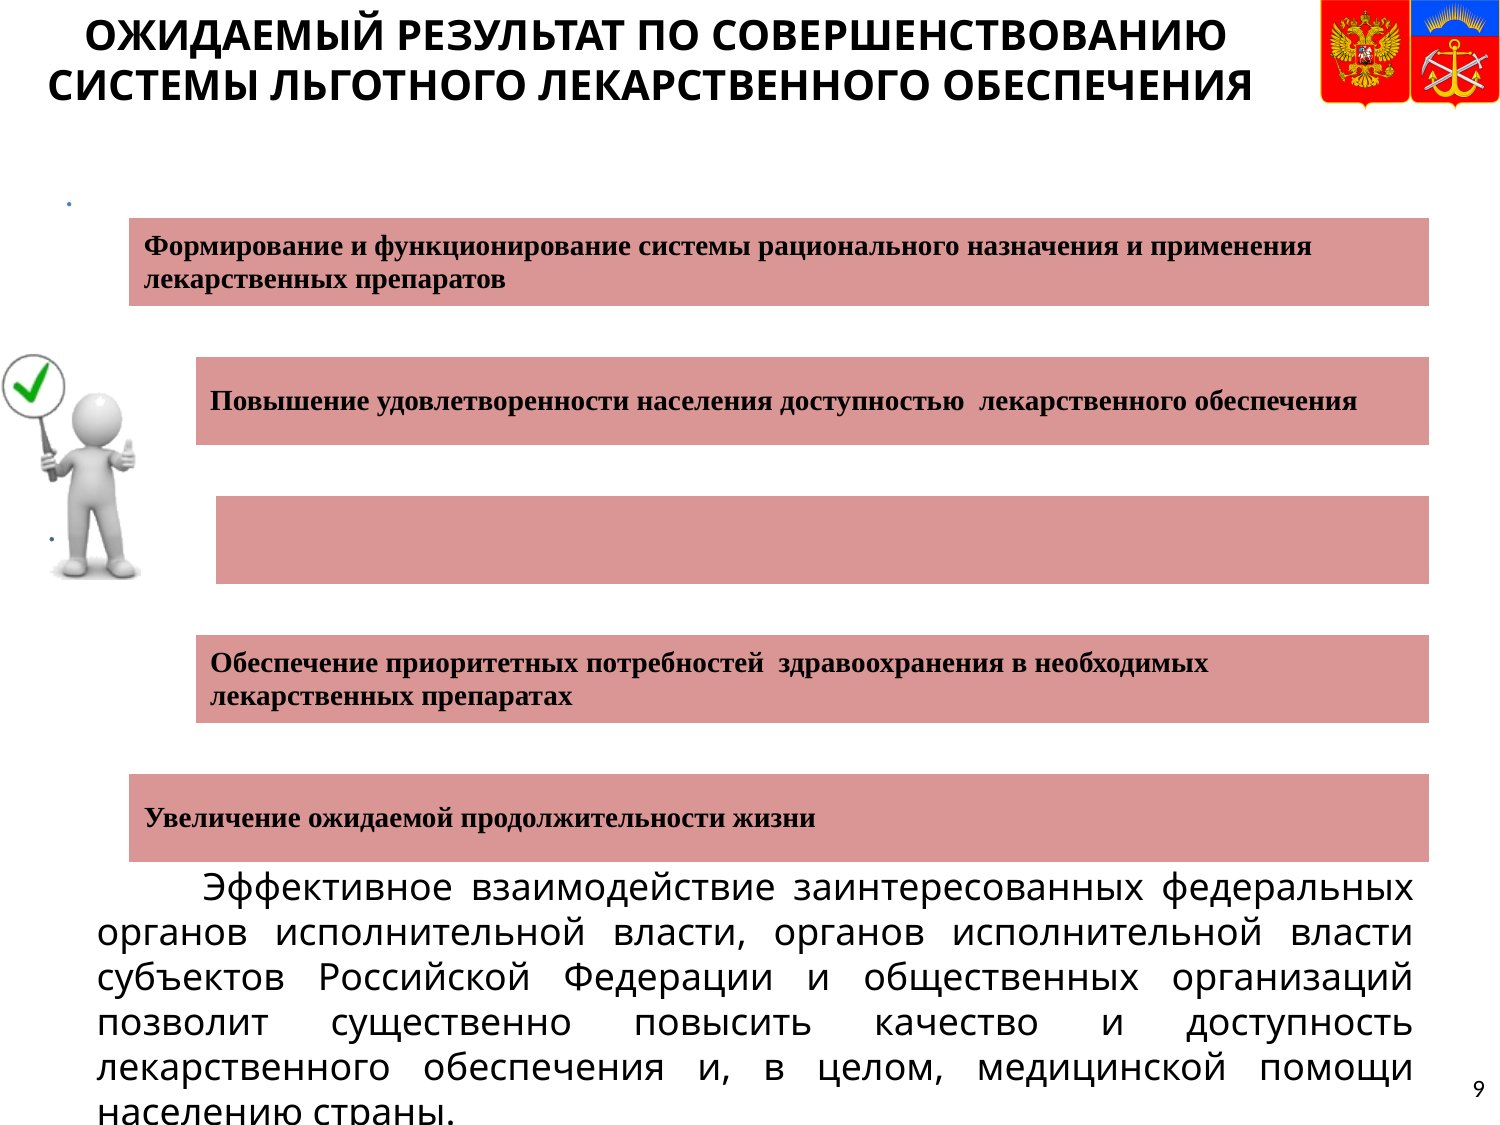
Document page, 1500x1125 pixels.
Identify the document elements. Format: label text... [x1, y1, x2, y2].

picture [1320, 0, 1500, 110]
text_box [46, 128, 1432, 871]
picture [0, 351, 141, 580]
text_box Эффективное взаимодействие заинтересованных федеральных органов исполнительной власти, органов исполнительной власти субъектов Российской Федерации и общественных организаций позволит существенно повысить качество и доступность лекарственного обеспечения и, в целом, медицинской помощи населению страны. [81, 878, 1430, 1125]
slide_number 9 [1430, 1065, 1500, 1125]
title ОЖИДАЕМЫЙ РЕЗУЛЬТАТ ПО СОВЕРШЕНСТВОВАНИЮ СИСТЕМЫ ЛЬГОТНОГО ЛЕКАРСТВЕННОГО ОБЕСПЕЧЕНИЯ [0, 0, 1320, 118]
